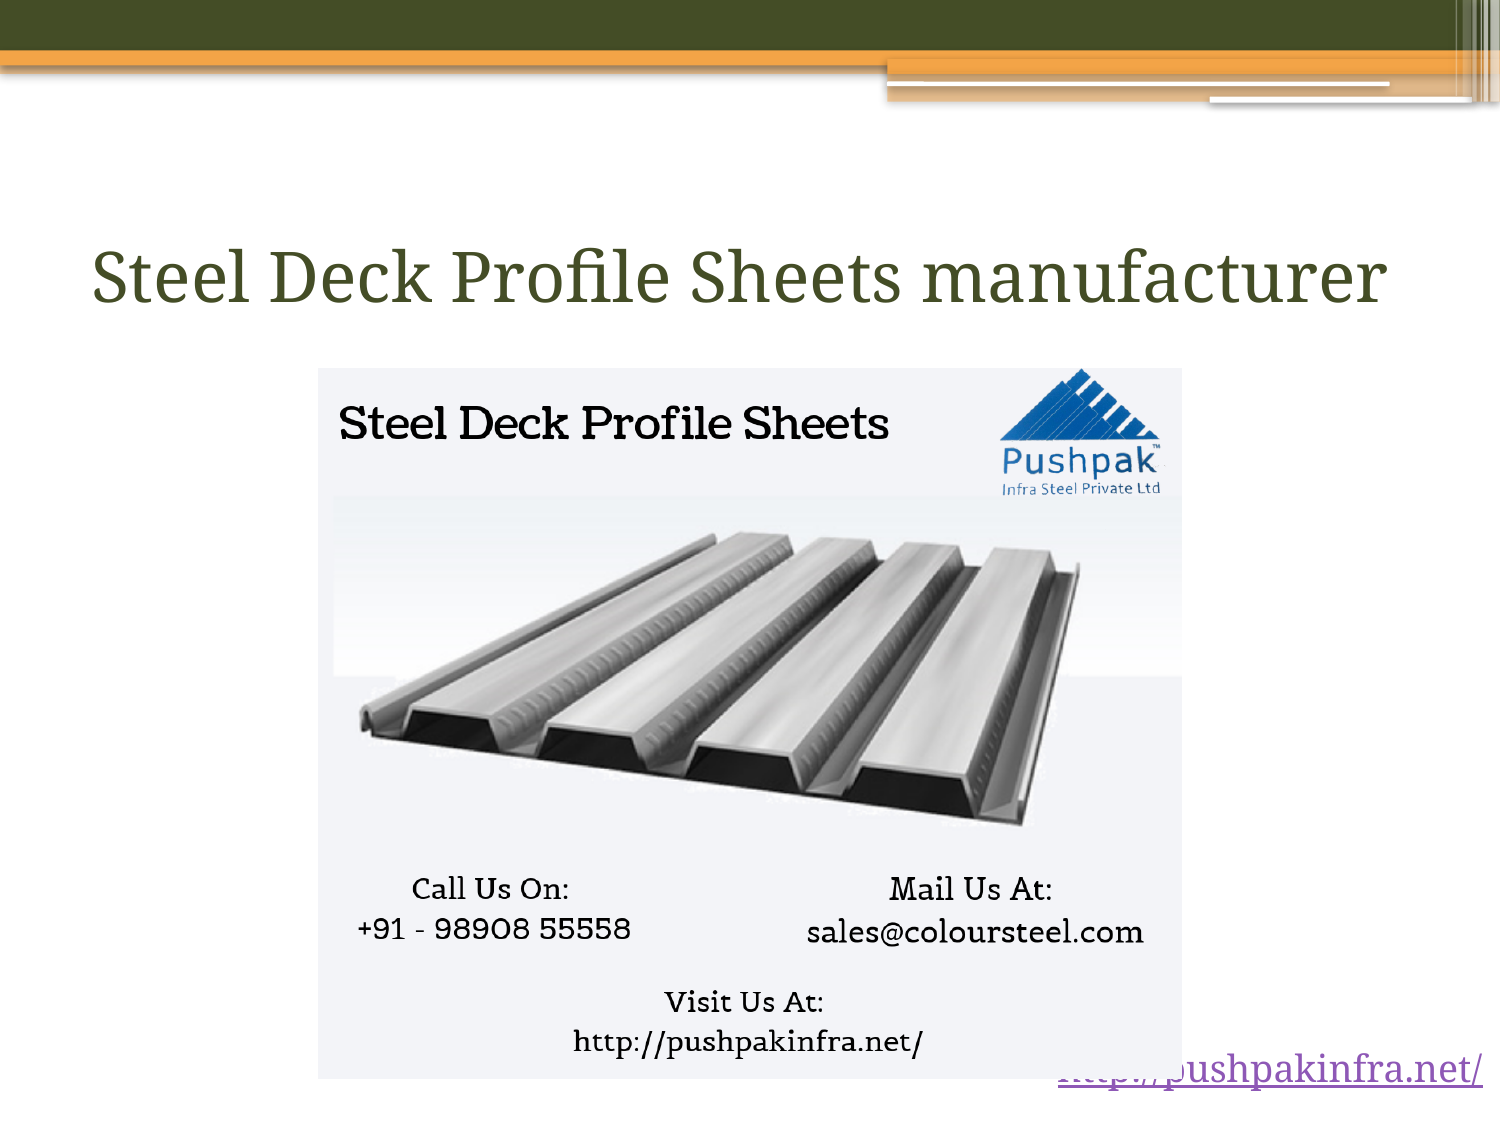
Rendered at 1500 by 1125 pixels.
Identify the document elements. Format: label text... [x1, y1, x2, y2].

text_box http://pushpakinfra.net/ [1042, 1037, 1498, 1104]
title Steel Deck Profile Sheets manufacturer [75, 187, 1425, 363]
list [317, 368, 1182, 1079]
